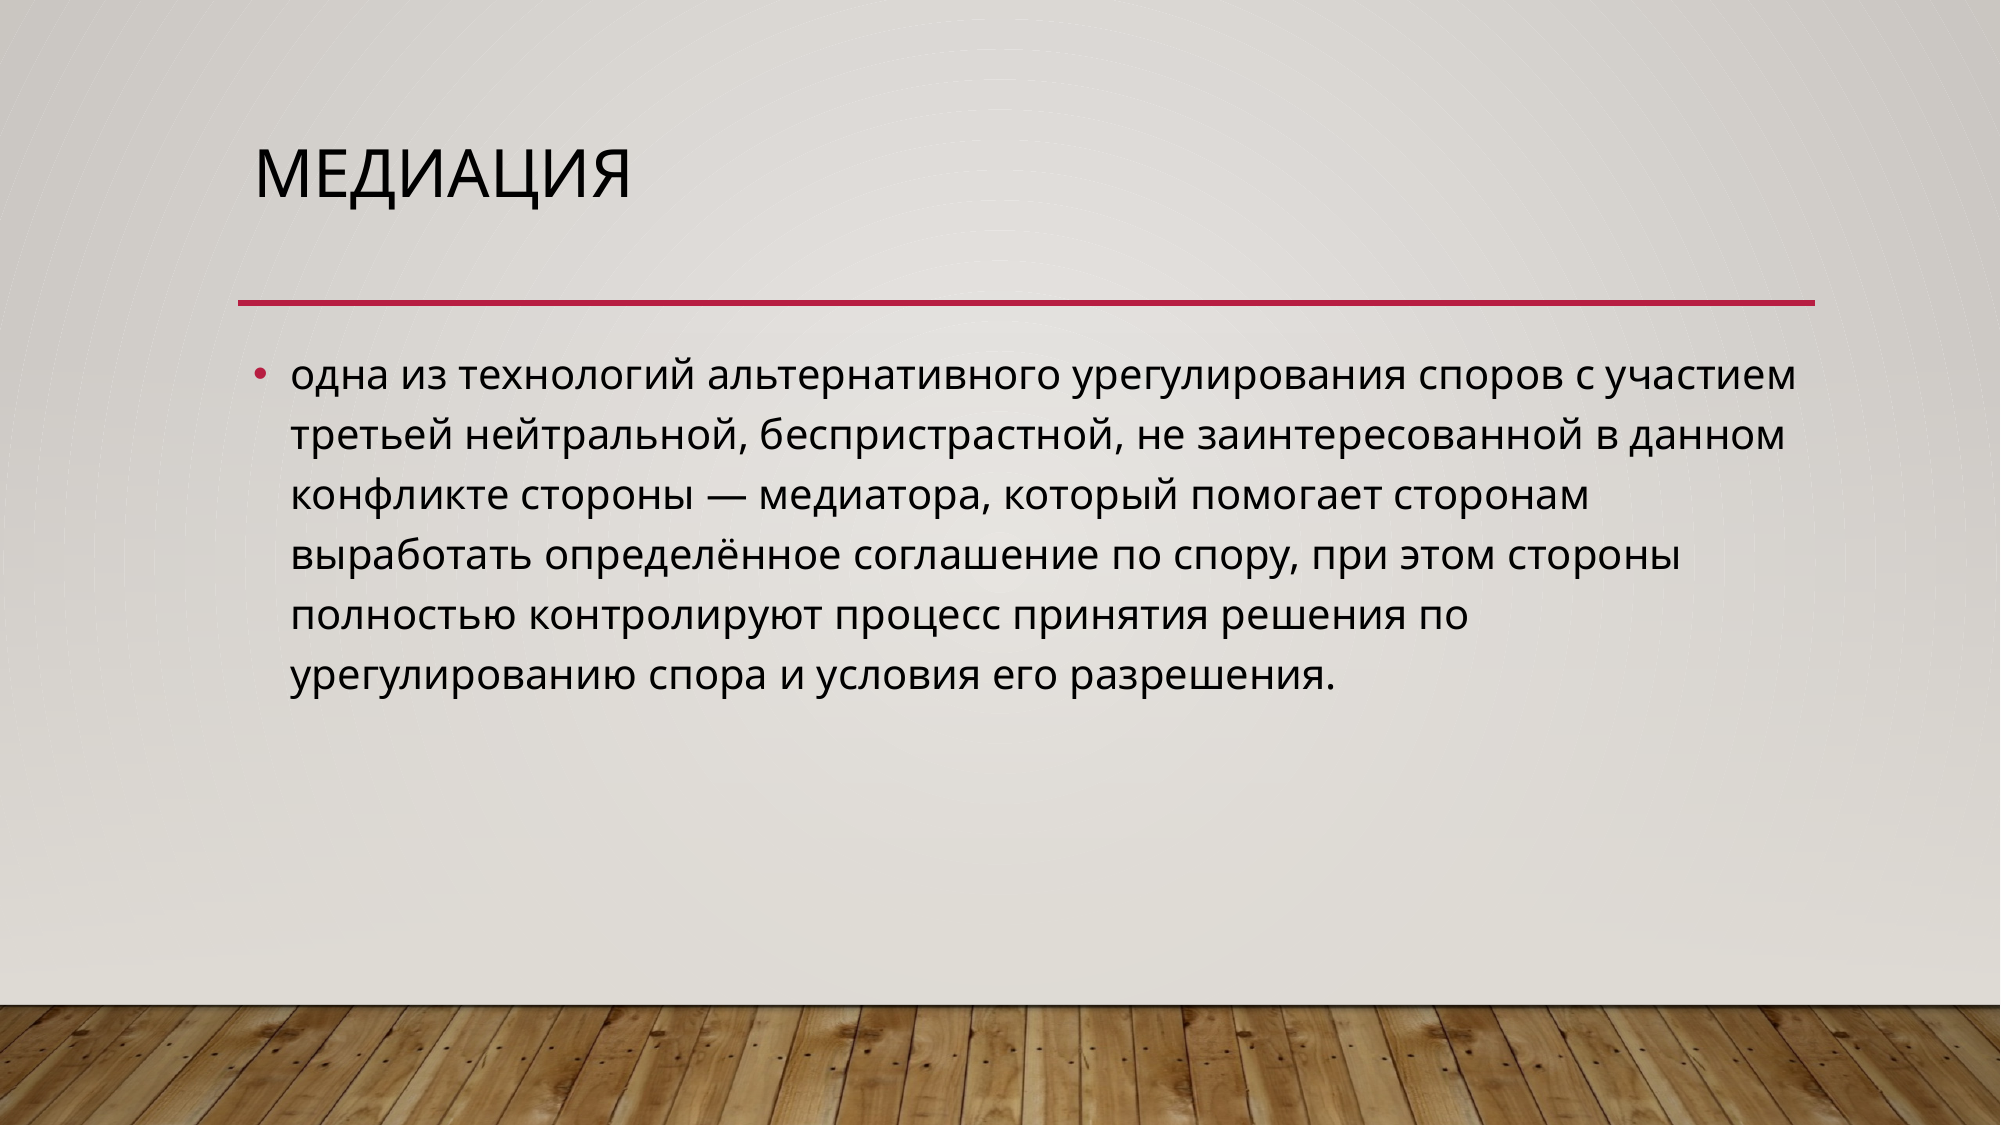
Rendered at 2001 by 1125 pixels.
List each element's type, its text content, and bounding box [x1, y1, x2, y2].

picture [0, 1005, 2000, 1125]
title Медиация [238, 131, 1814, 305]
list одна из технологий альтернативного урегулирования споров с участием третьей нейтральной, беспристрастной, не заинтересованной в данном конфликте стороны — медиатора, который помогает сторонам выработать определённое соглашение по спору, при этом стороны полностью контролируют процесс принятия решения по урегулированию спора и условия его разрешения. [238, 330, 1814, 897]
